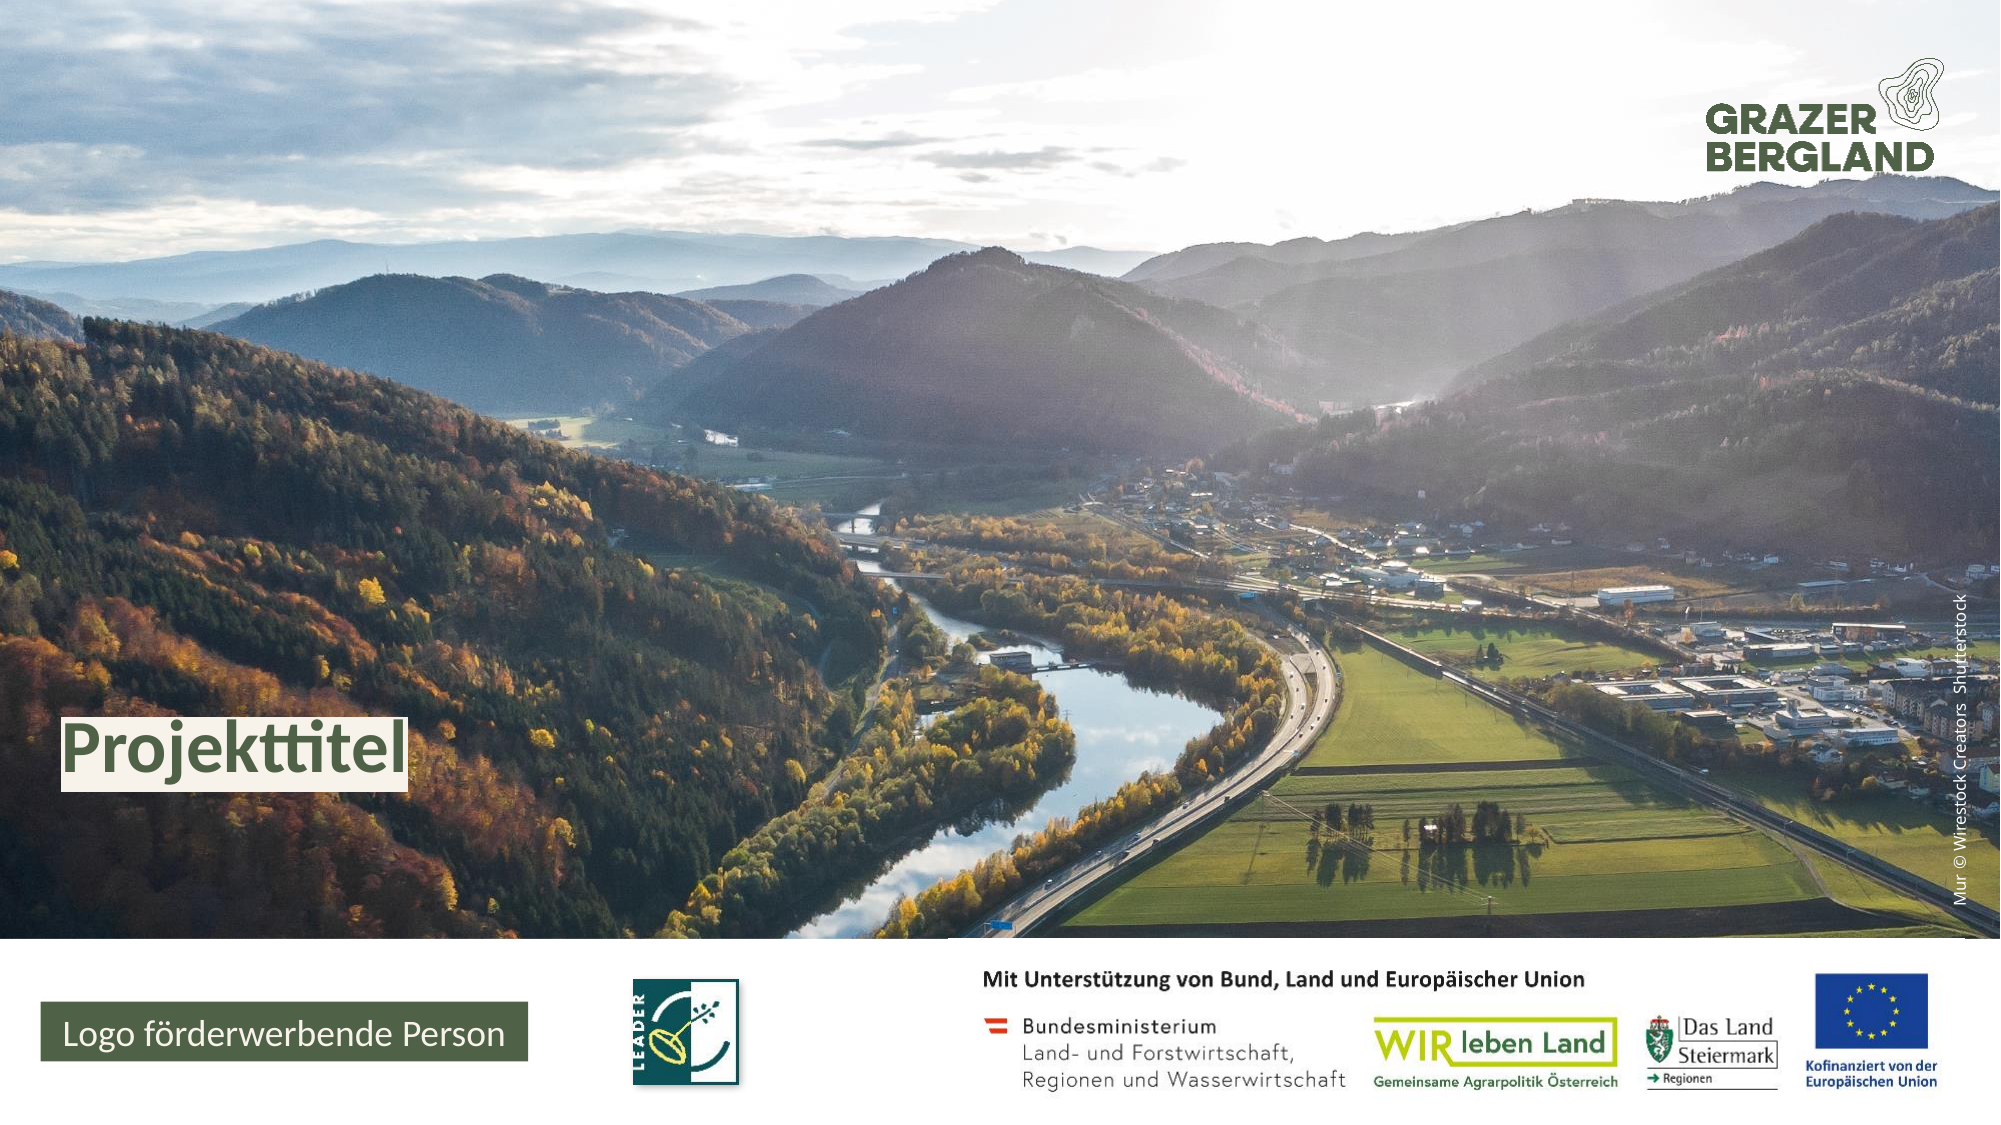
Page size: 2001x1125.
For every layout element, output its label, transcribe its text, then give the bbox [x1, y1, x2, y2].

text_box Mur © Wirestock Creators Shutterstock [1941, 416, 1977, 922]
picture [633, 979, 739, 1085]
picture [0, 0, 2000, 1125]
title Projekttitel [46, 499, 1342, 797]
